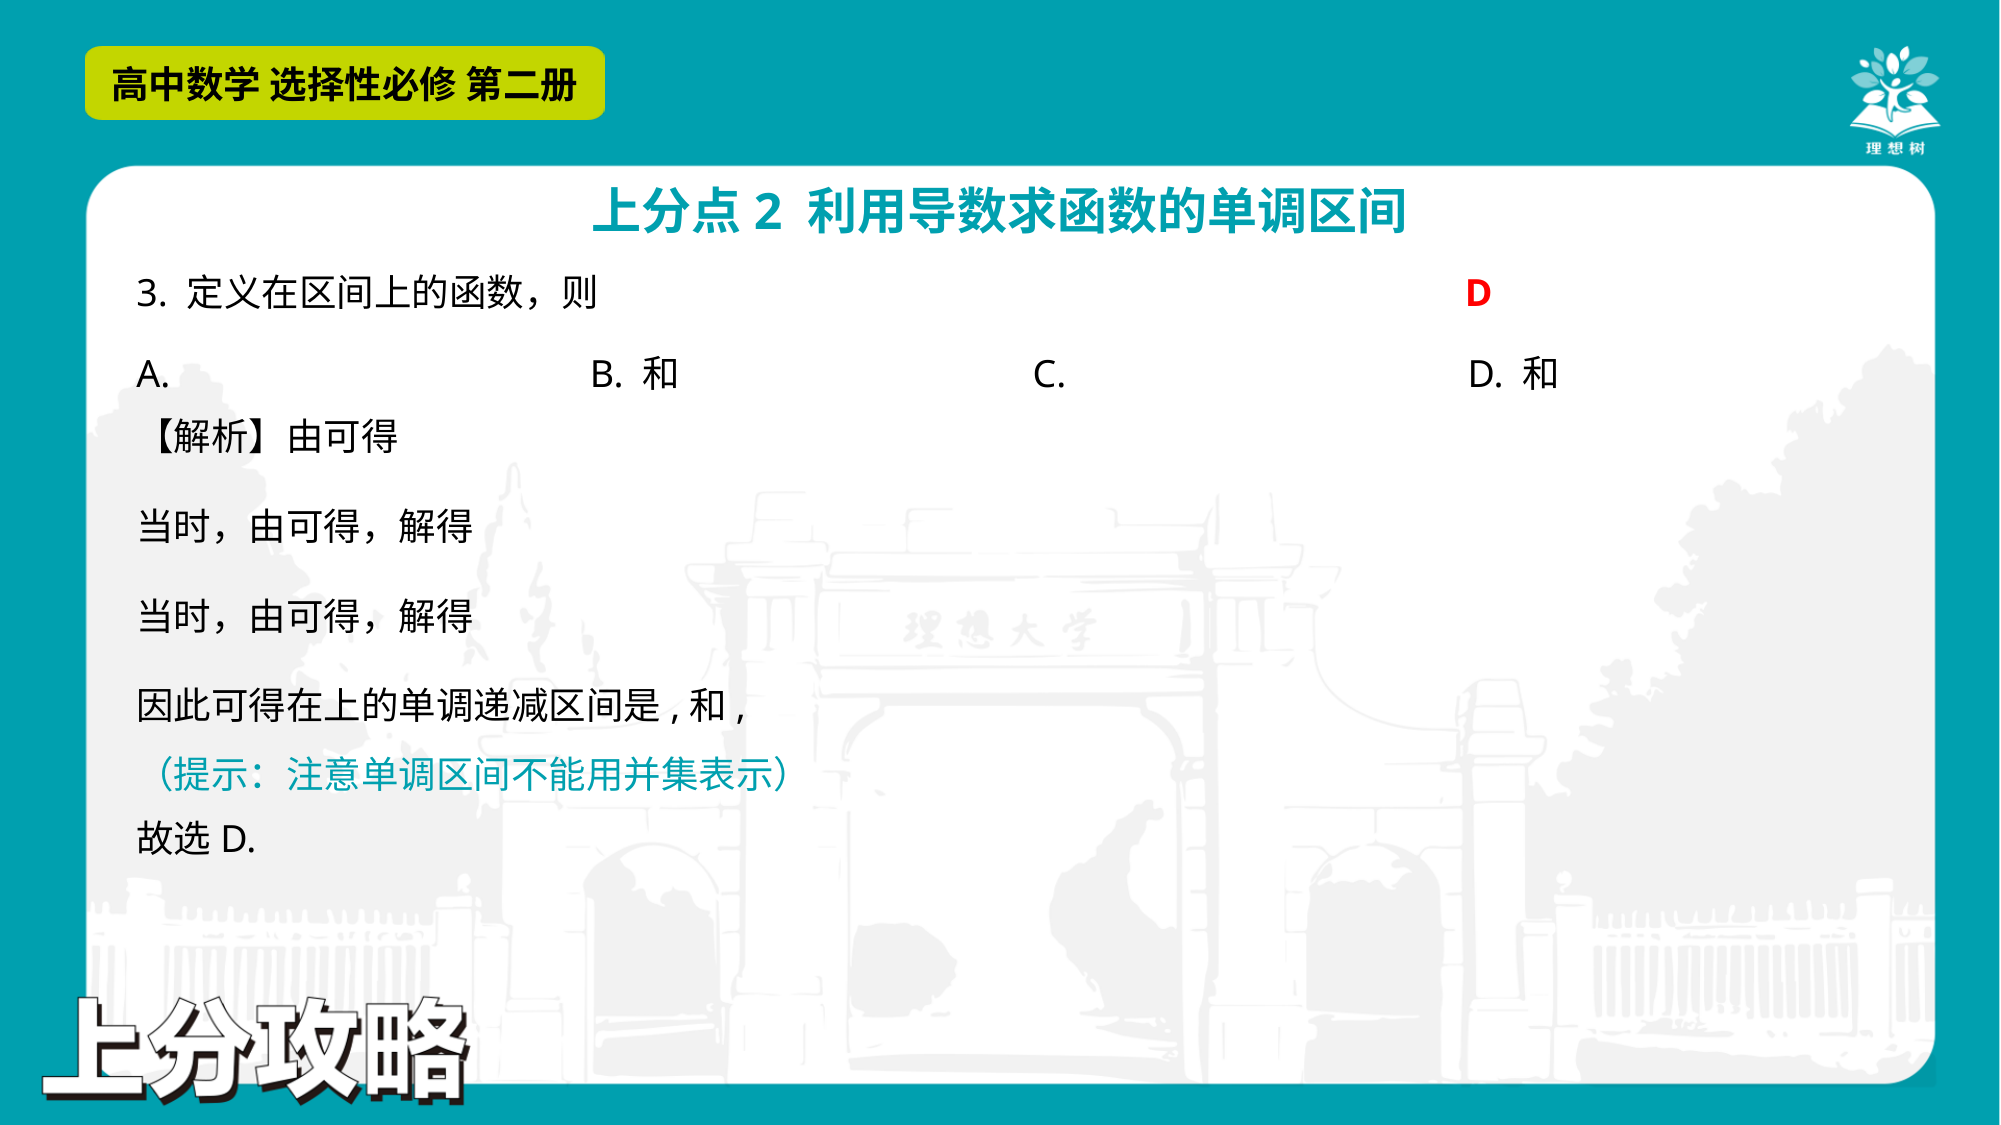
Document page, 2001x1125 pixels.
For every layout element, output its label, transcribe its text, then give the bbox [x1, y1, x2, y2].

text_box D [1451, 246, 1507, 307]
picture [0, 0, 2000, 1125]
